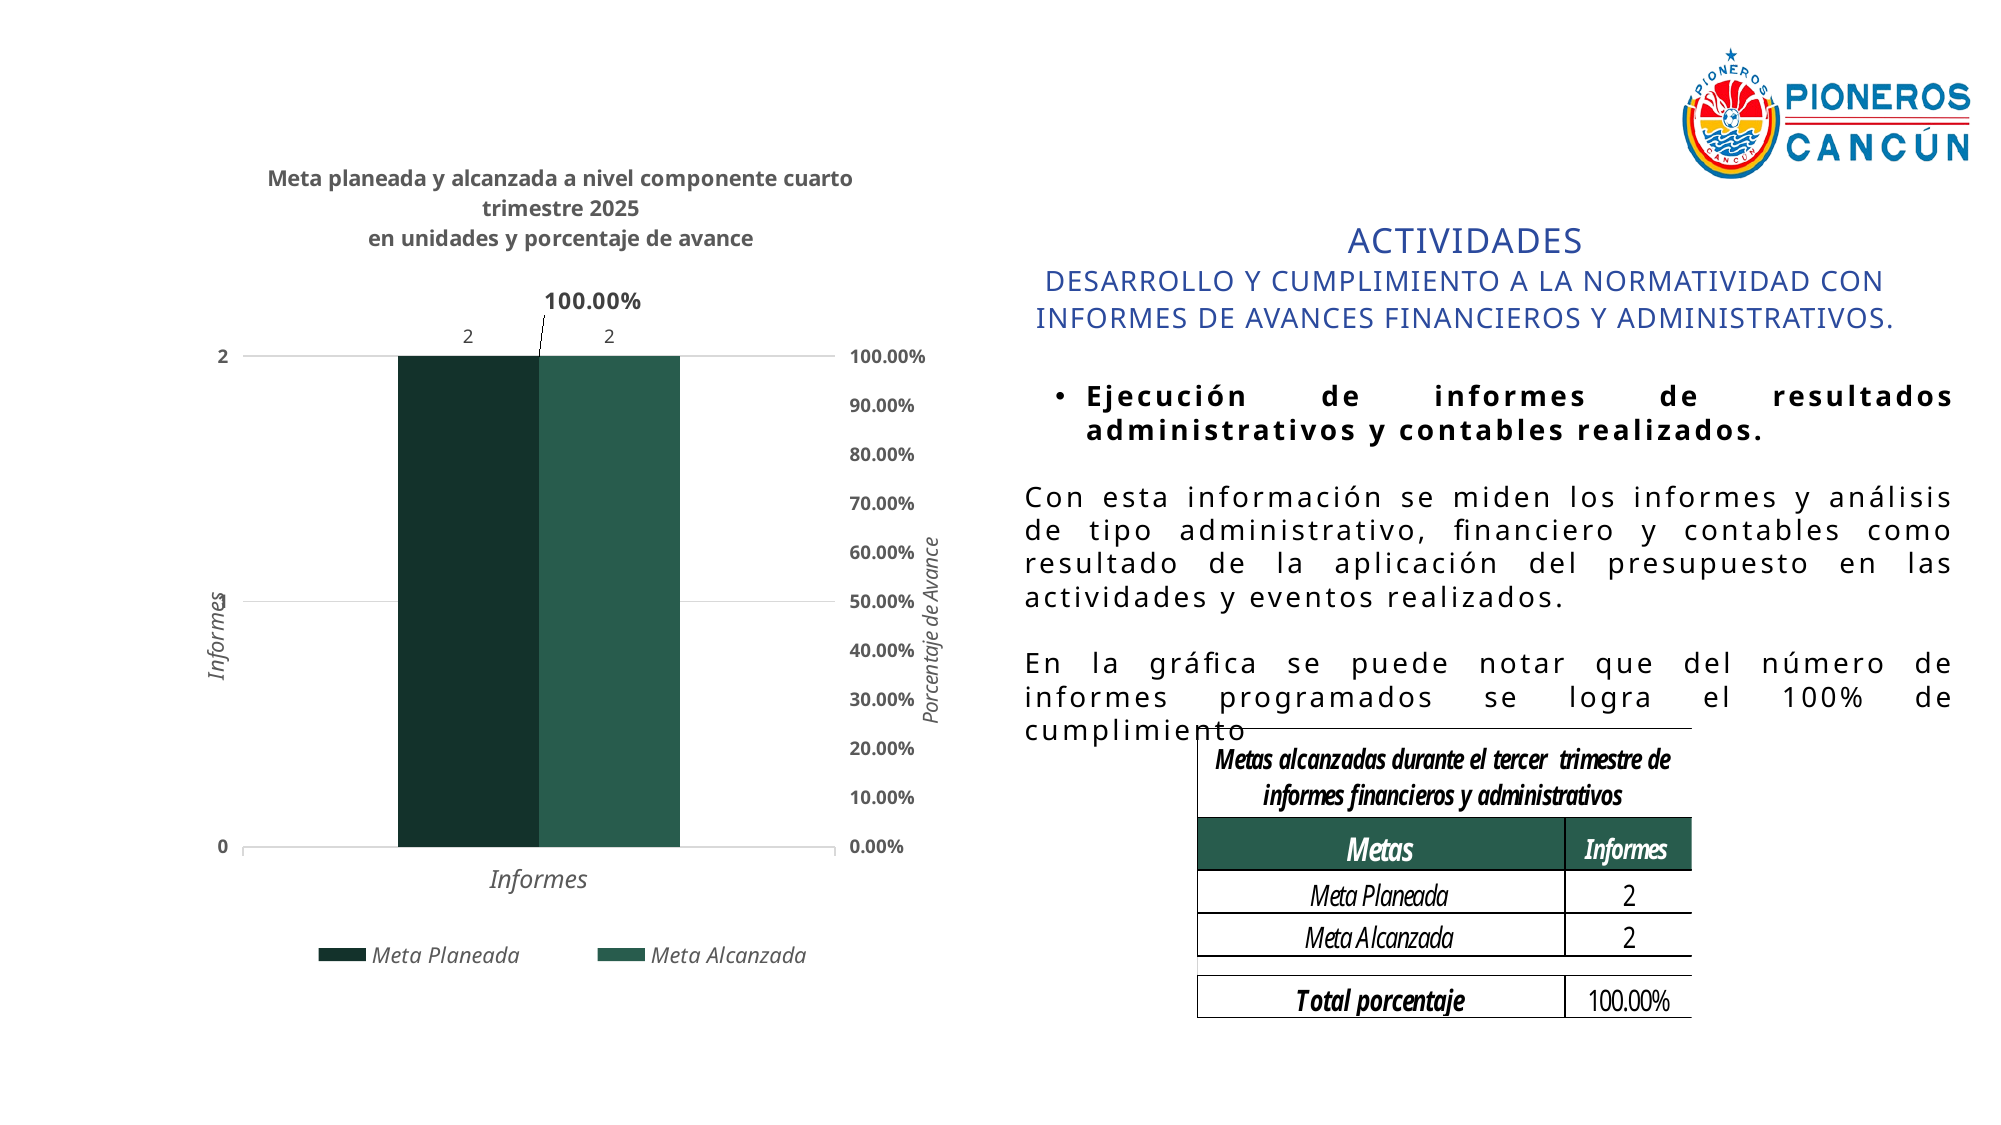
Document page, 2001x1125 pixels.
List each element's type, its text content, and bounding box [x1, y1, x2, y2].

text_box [1196, 727, 1693, 1020]
picture [1662, 21, 2000, 214]
text_box Ejecución de informes de resultados administrativos y contables realizados. Con esta información se miden los informes y análisis de tipo administrativo, financiero y contables como resultado de la aplicación del presupuesto en las actividades y eventos realizados. En la gráfica se puede notar que del número de informes programados se logra el 100% de cumplimiento [1024, 379, 1956, 1125]
text_box ACTIVIDADES DESARROLLO Y CUMPLIMIENTO A LA NORMATIVIDAD CON INFORMES DE AVANCES FINANCIEROS Y ADMINISTRATIVOS. [999, 197, 1931, 529]
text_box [152, 125, 952, 1000]
chart [180, 152, 952, 1000]
